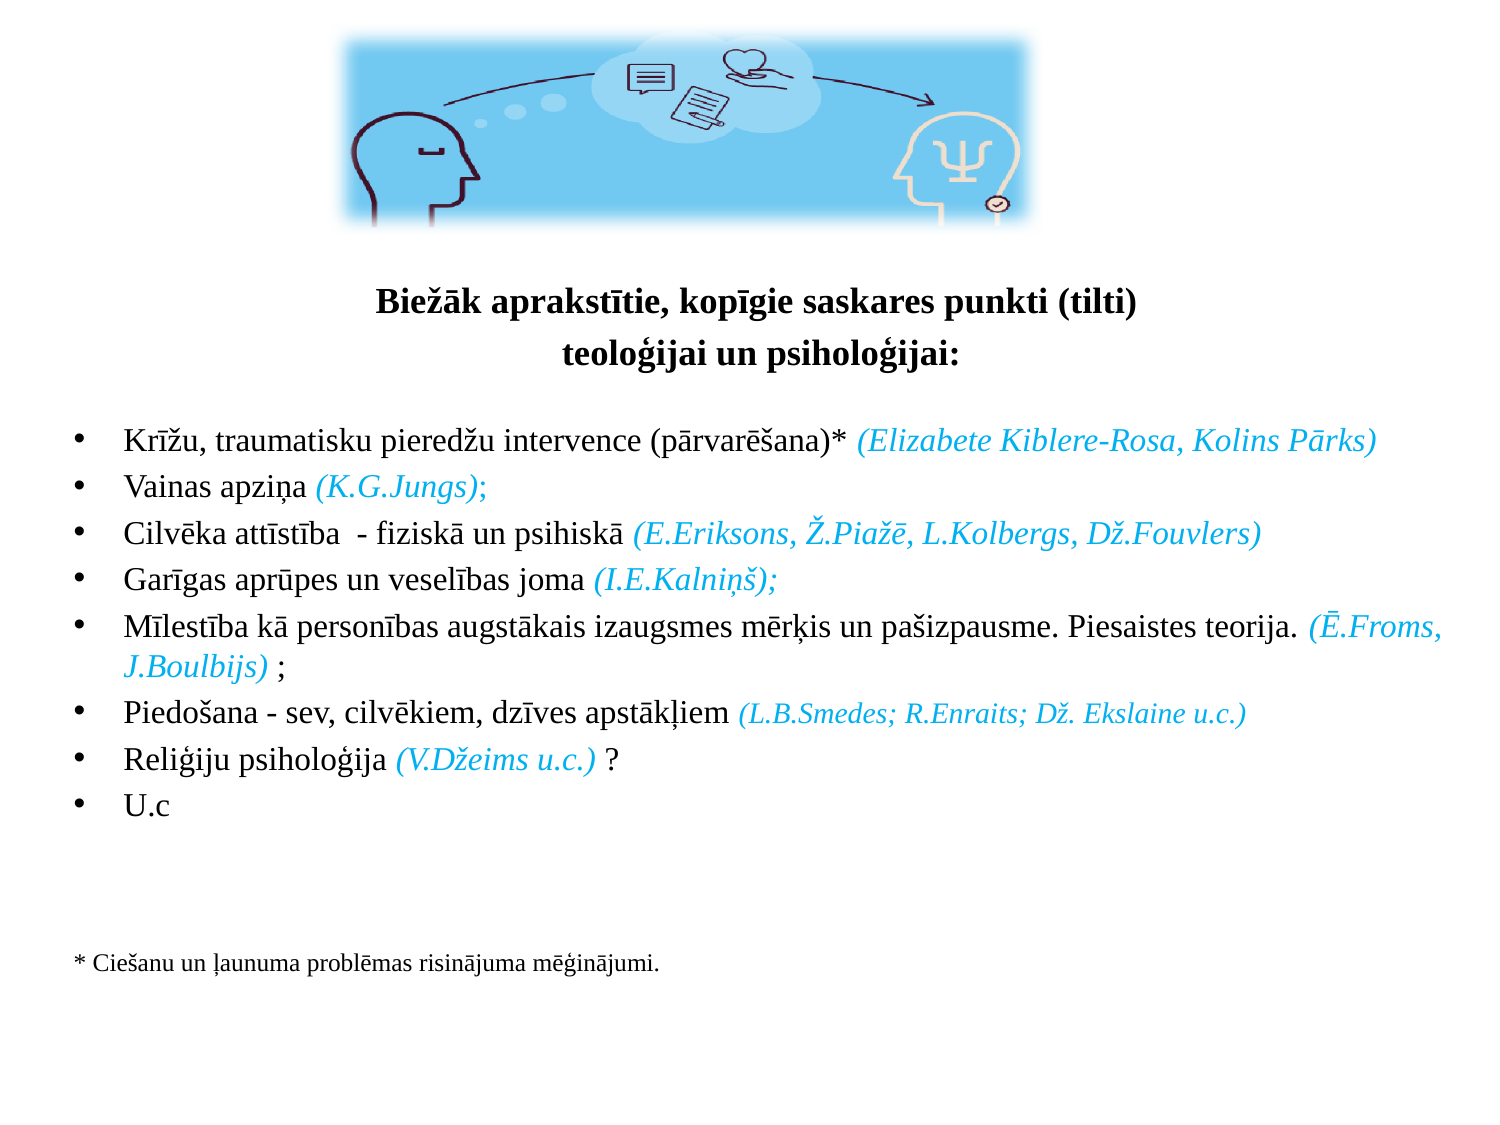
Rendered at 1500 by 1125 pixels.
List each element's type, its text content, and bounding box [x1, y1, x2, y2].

list Biežāk aprakstītie, kopīgie saskares punkti (tilti) teoloģijai un psiholoģijai: Krīžu, traumatisku pieredžu intervence (pārvarēšana)* (Elizabete Kiblere-Rosa, Kolins Pārks) Vainas apziņa (K.G.Jungs); Cilvēka attīstība - fiziskā un psihiskā (E.Eriksons, Ž.Piažē, L.Kolbergs, Dž.Fouvlers) Garīgas aprūpes un veselības joma (I.E.Kalniņš); Mīlestība kā personības augstākais izaugsmes mērķis un pašizpausme. Piesaistes teorija. (Ē.Froms, J.Boulbijs) ; Piedošana - sev, cilvēkiem, dzīves apstākļiem (L.B.Smedes; R.Enraits; Dž. Ekslaine u.c.) Reliģiju psiholoģija (V.Džeims u.c.) ? U.c * Ciešanu un ļaunuma problēmas risinājuma mēģinājumi. [58, 269, 1465, 997]
picture [327, 23, 1044, 235]
